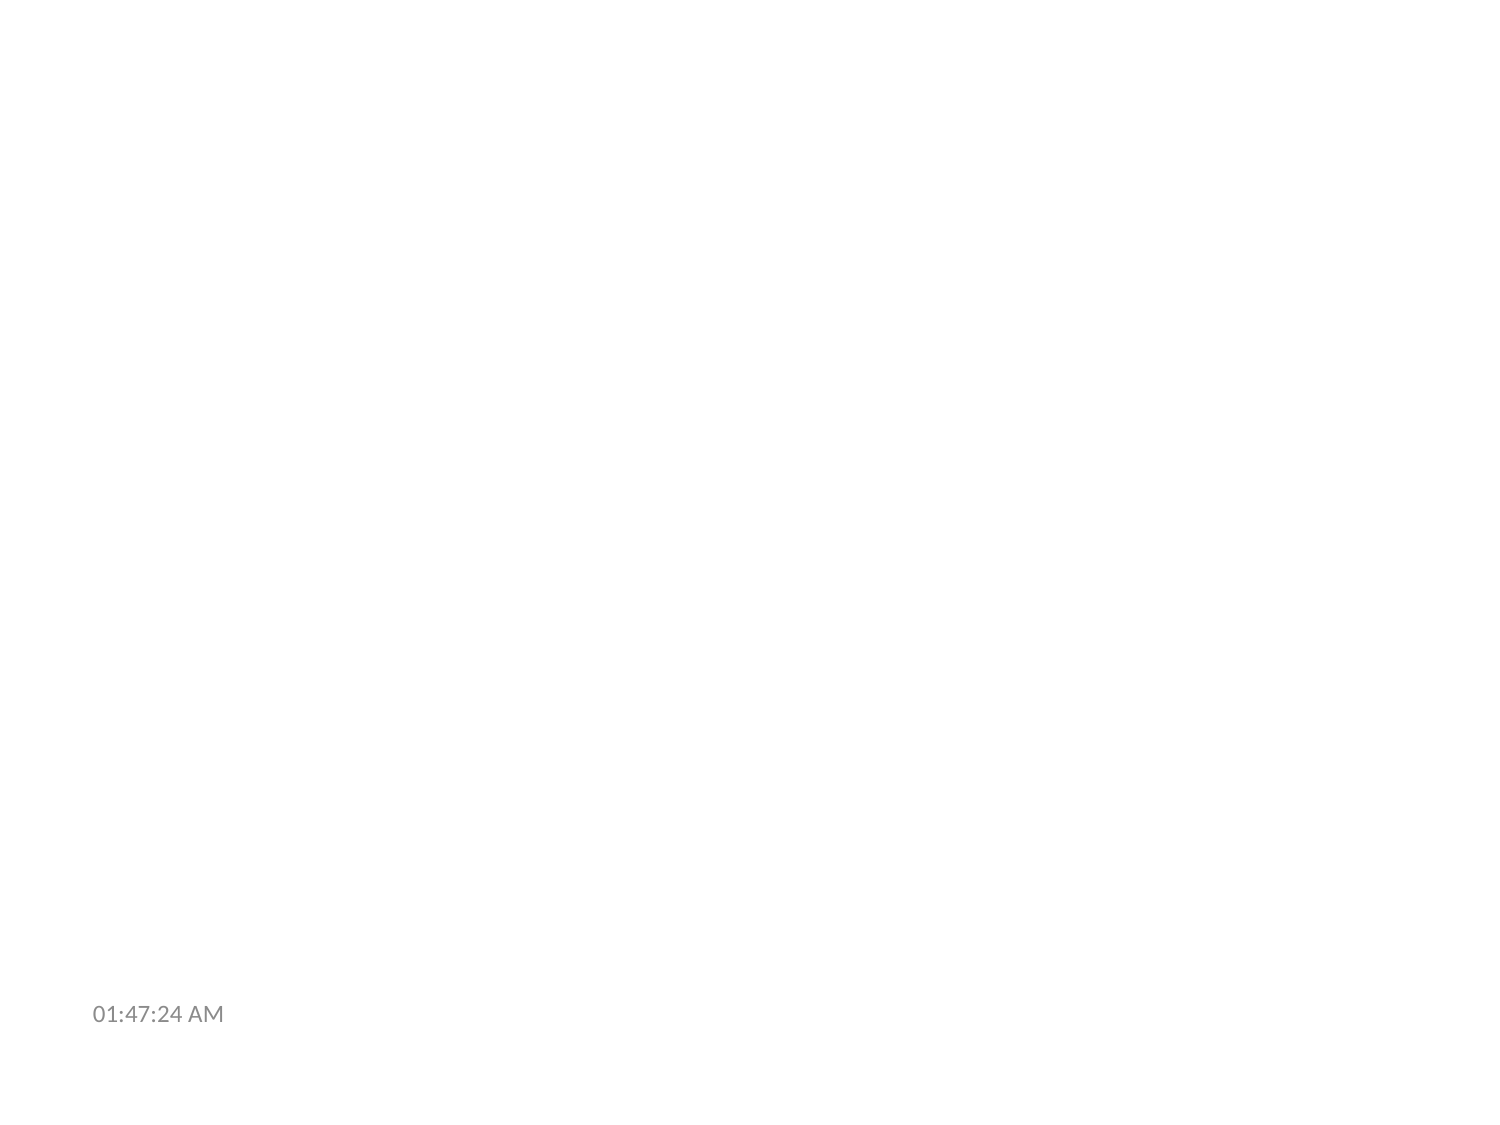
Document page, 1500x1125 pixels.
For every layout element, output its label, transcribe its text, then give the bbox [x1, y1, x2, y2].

text_box 3:35:09 PM [77, 982, 428, 1043]
